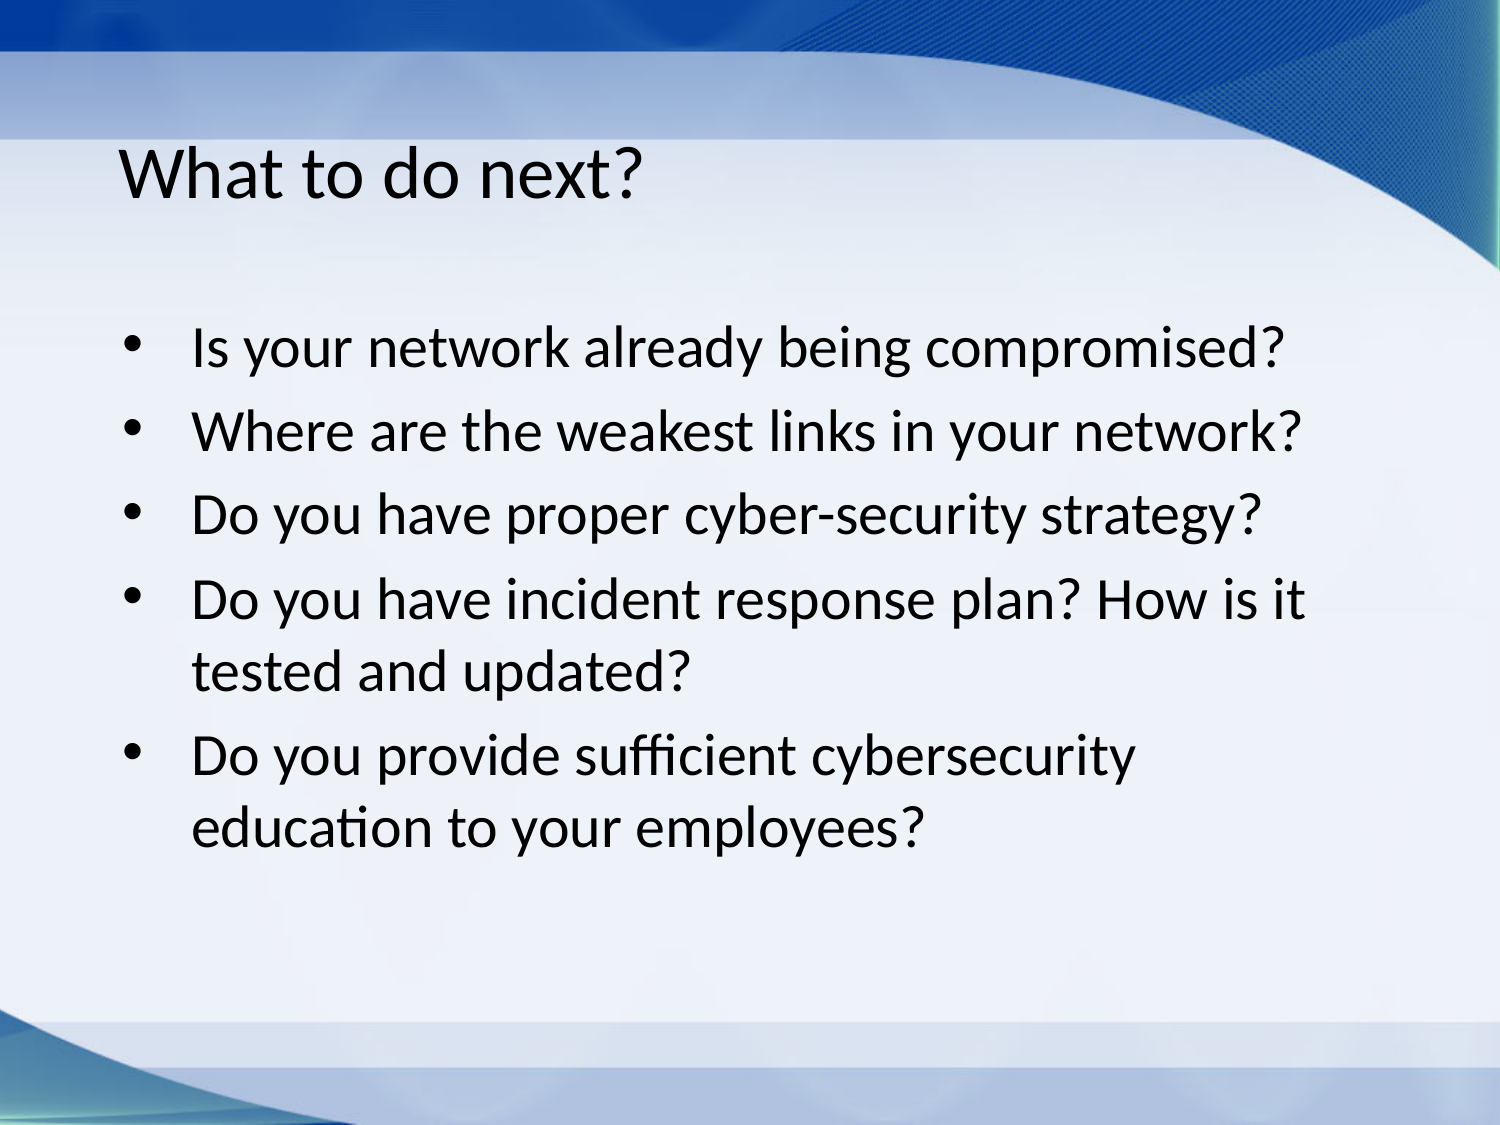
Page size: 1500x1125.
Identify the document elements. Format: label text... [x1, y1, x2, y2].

title What to do next? [103, 59, 1397, 278]
picture [0, 0, 1500, 1125]
list Is your network already being compromised? Where are the weakest links in your network? Do you have proper cyber-security strategy? Do you have incident response plan? How is it tested and updated? Do you provide sufficient cybersecurity education to your employees? [103, 299, 1397, 1014]
